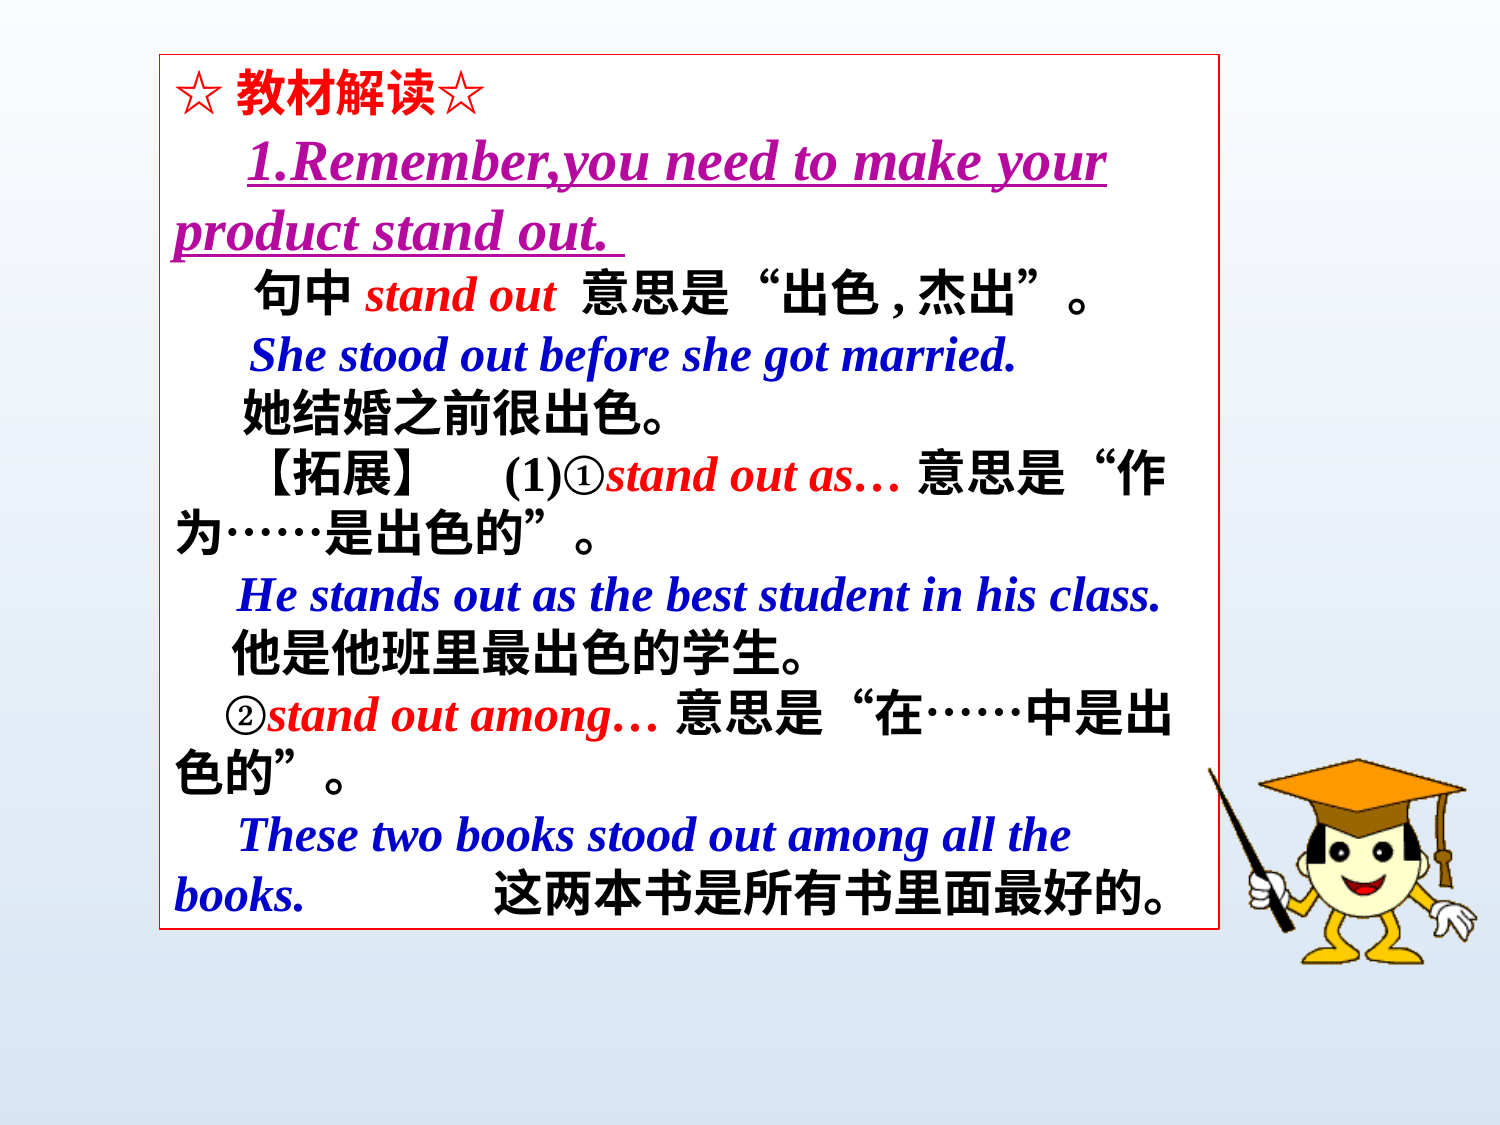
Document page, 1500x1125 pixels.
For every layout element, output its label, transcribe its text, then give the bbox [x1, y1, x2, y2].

text_box ☆教材解读☆ 1.Remember,you need to make your product stand out. 句中stand out 意思是“出色,杰出”。 She stood out before she got married. 她结婚之前很出色。 【拓展】 (1)①stand out as…意思是“作为……是出色的”。 He stands out as the best student in his class. 他是他班里最出色的学生。 ②stand out among…意思是“在……中是出色的”。 These two books stood out among all the books. 这两本书是所有书里面最好的。 [159, 54, 1219, 930]
picture [1187, 743, 1500, 979]
